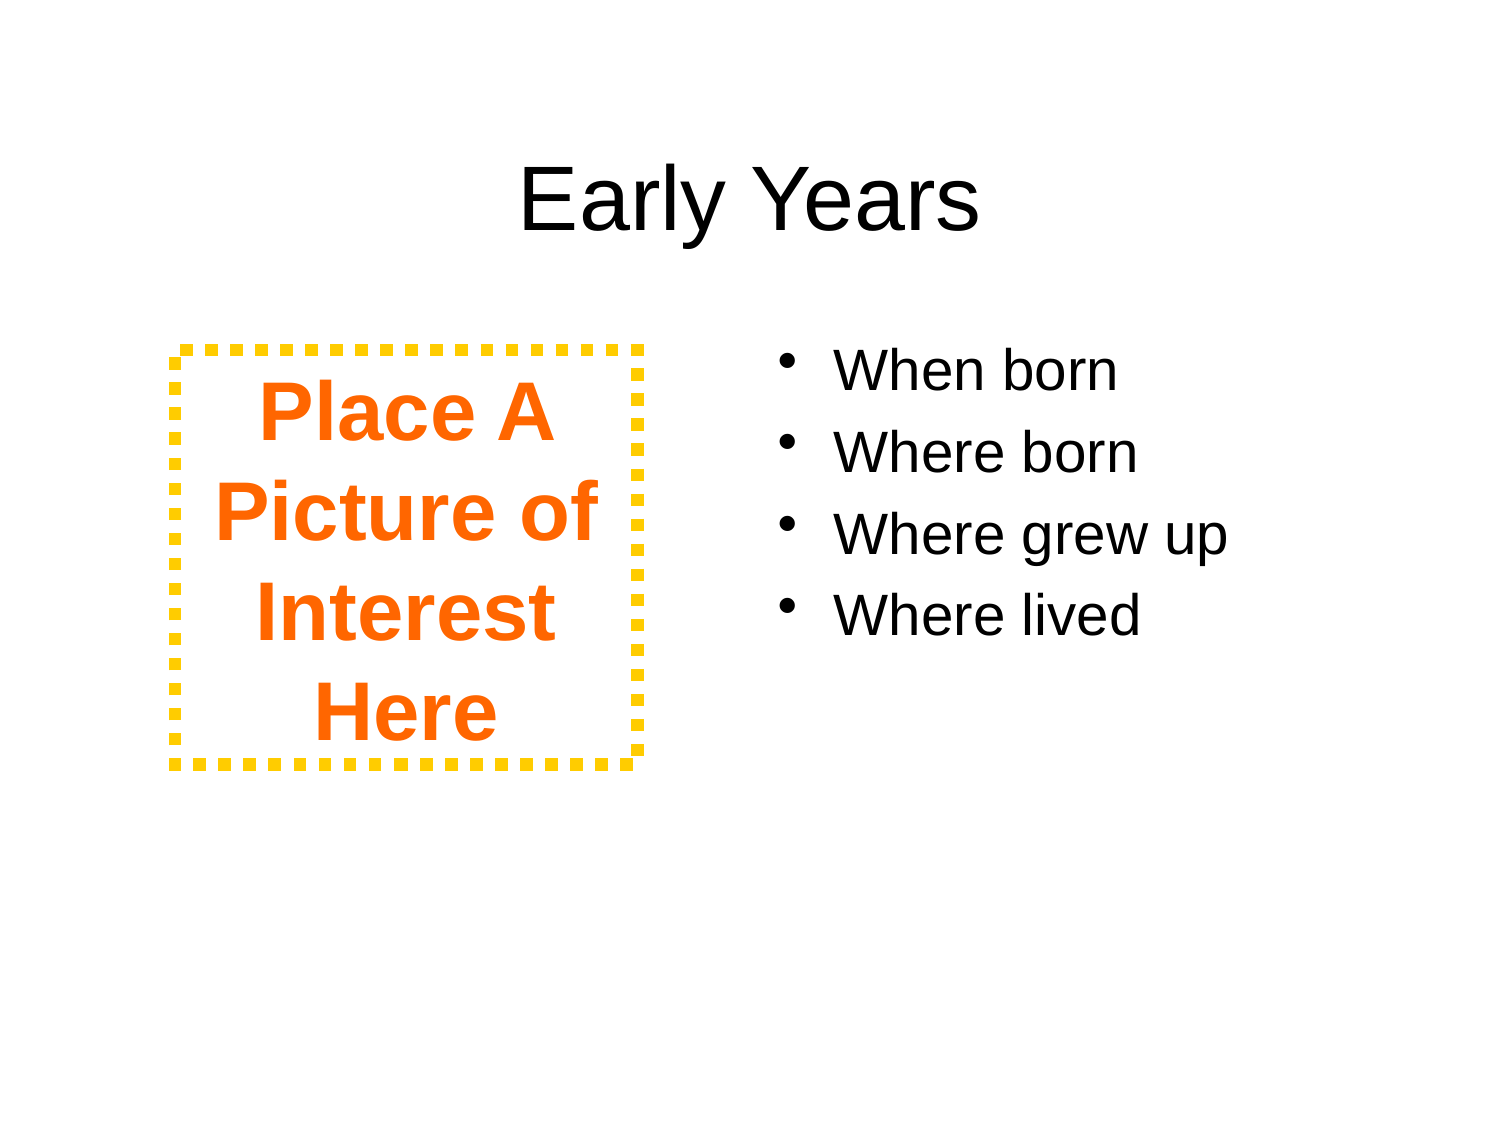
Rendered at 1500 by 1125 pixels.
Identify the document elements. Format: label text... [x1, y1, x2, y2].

text_box Place A Picture of Interest Here [174, 349, 638, 765]
list When born Where born Where grew up Where lived [762, 324, 1388, 1001]
title Early Years [112, 99, 1388, 288]
